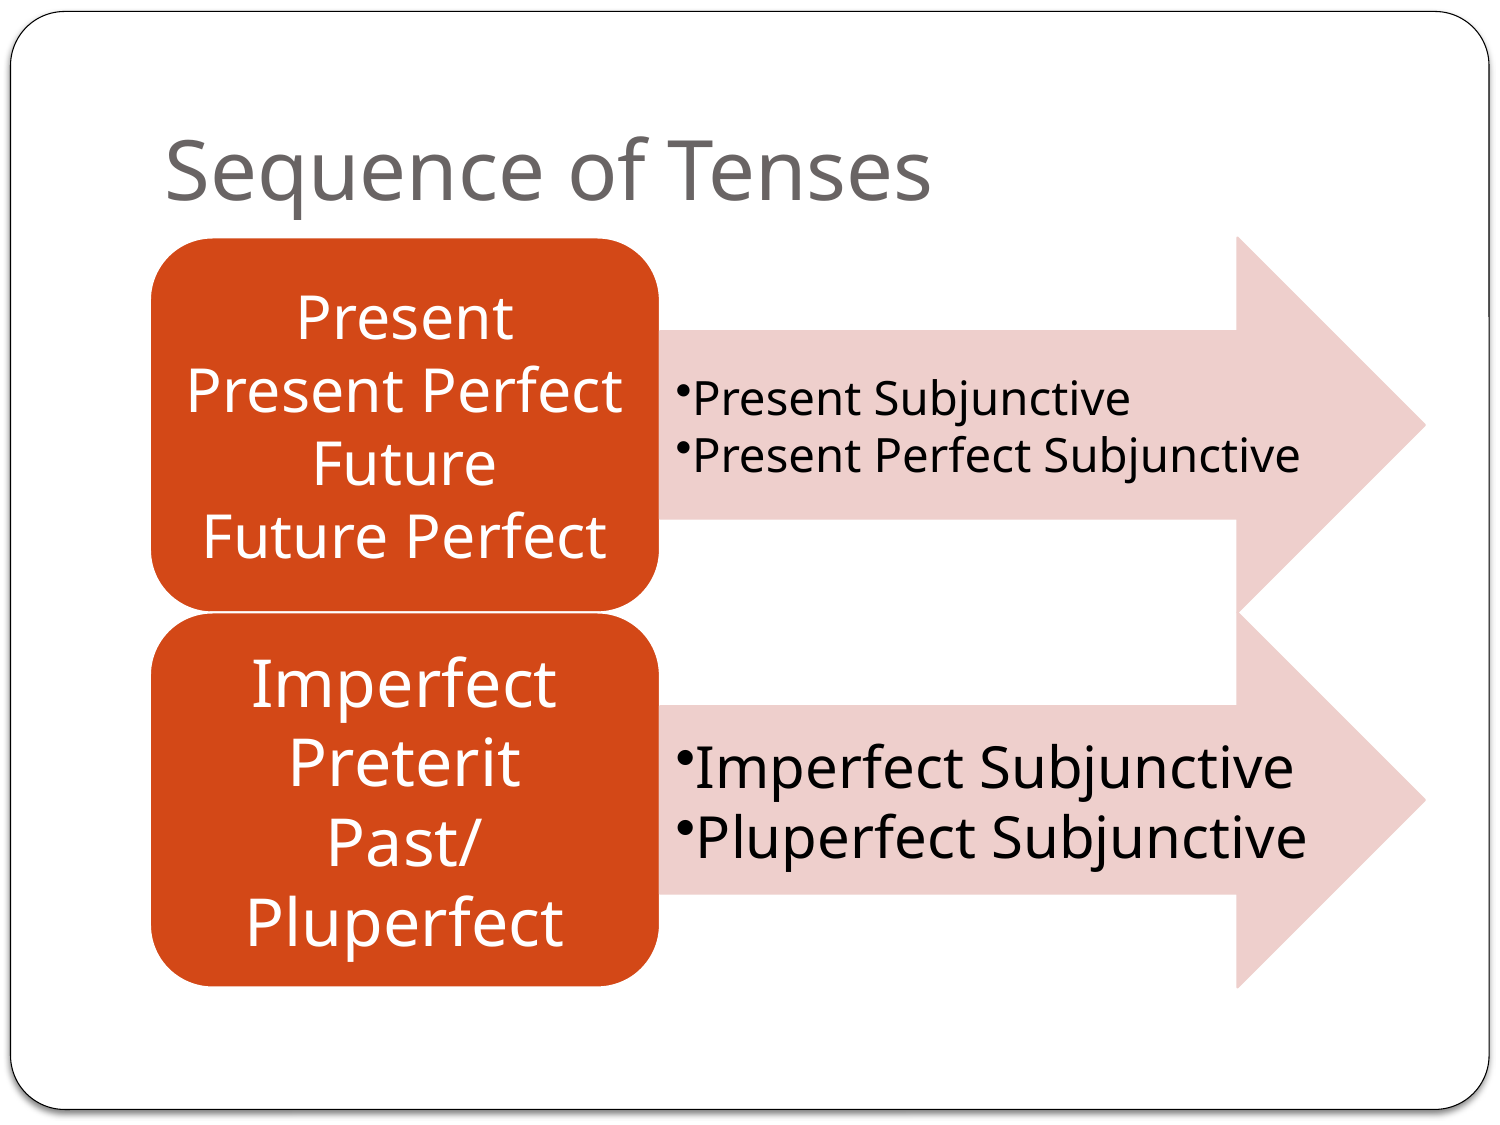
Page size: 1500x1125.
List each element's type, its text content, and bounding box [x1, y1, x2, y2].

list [149, 237, 1426, 988]
title Sequence of Tenses [150, 45, 1425, 233]
